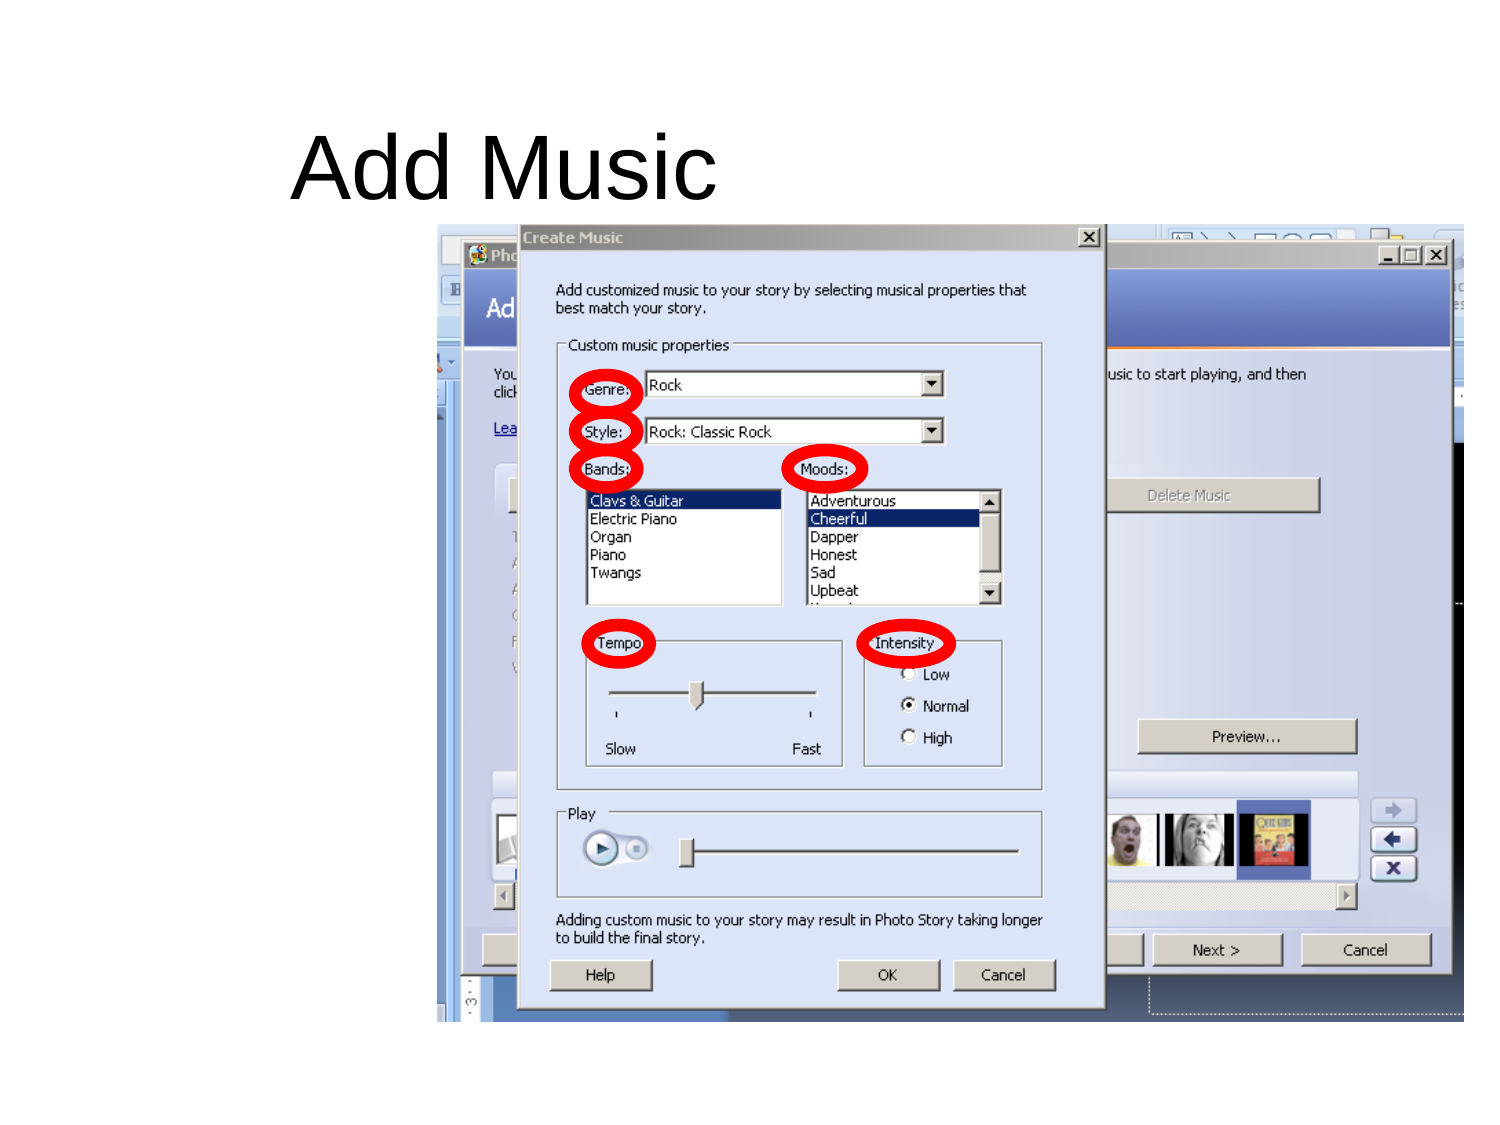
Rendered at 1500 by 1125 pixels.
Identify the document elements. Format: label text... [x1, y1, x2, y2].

title Add Music [275, 99, 1425, 238]
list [437, 224, 1464, 1022]
